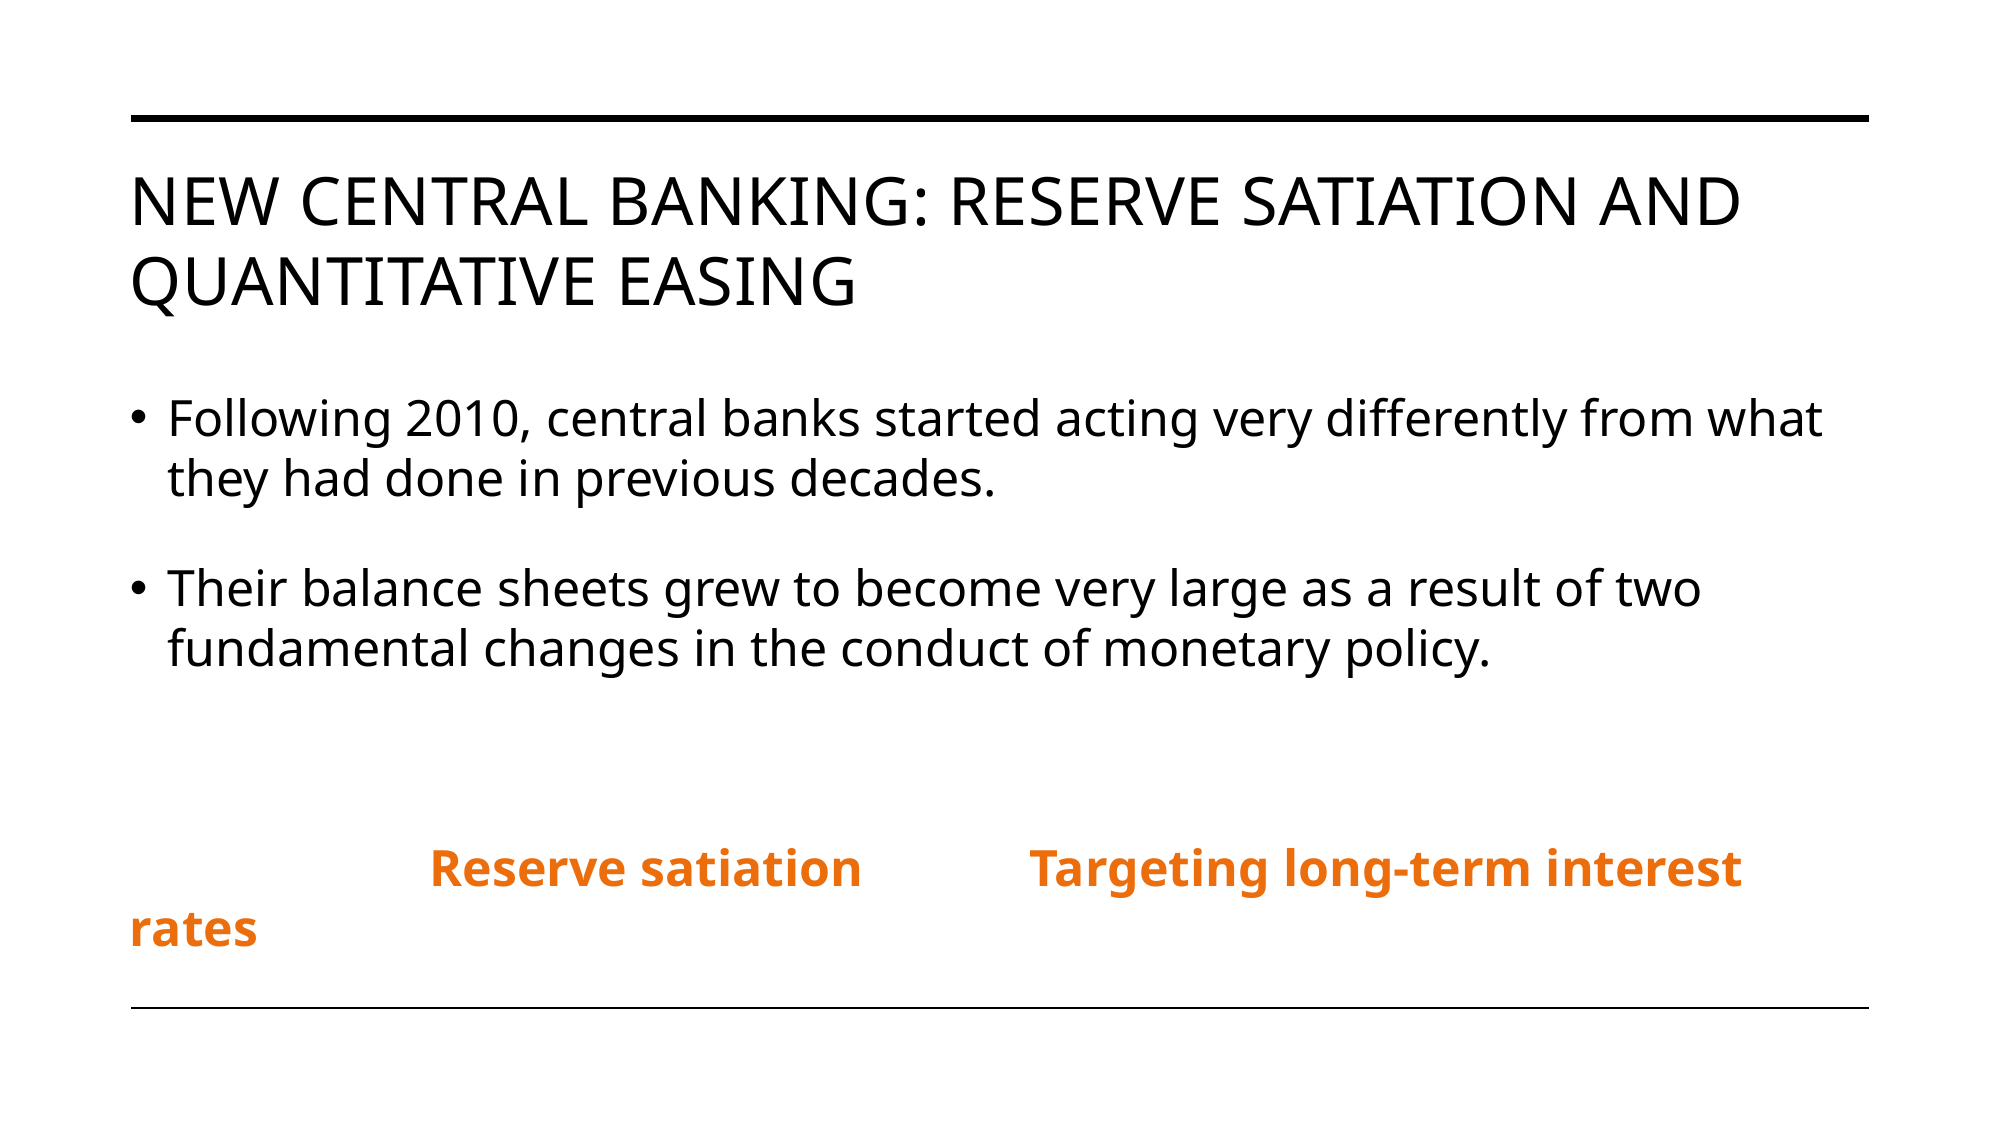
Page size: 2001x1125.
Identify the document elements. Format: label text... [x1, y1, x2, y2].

title New central banking: reserve satiation and quantitative easing [114, 151, 1869, 236]
list Following 2010, central banks started acting very differently from what they had done in previous decades. Their balance sheets grew to become very large as a result of two fundamental changes in the conduct of monetary policy. / Reserve satiation Targeting long-term interest rates [114, 379, 1892, 989]
